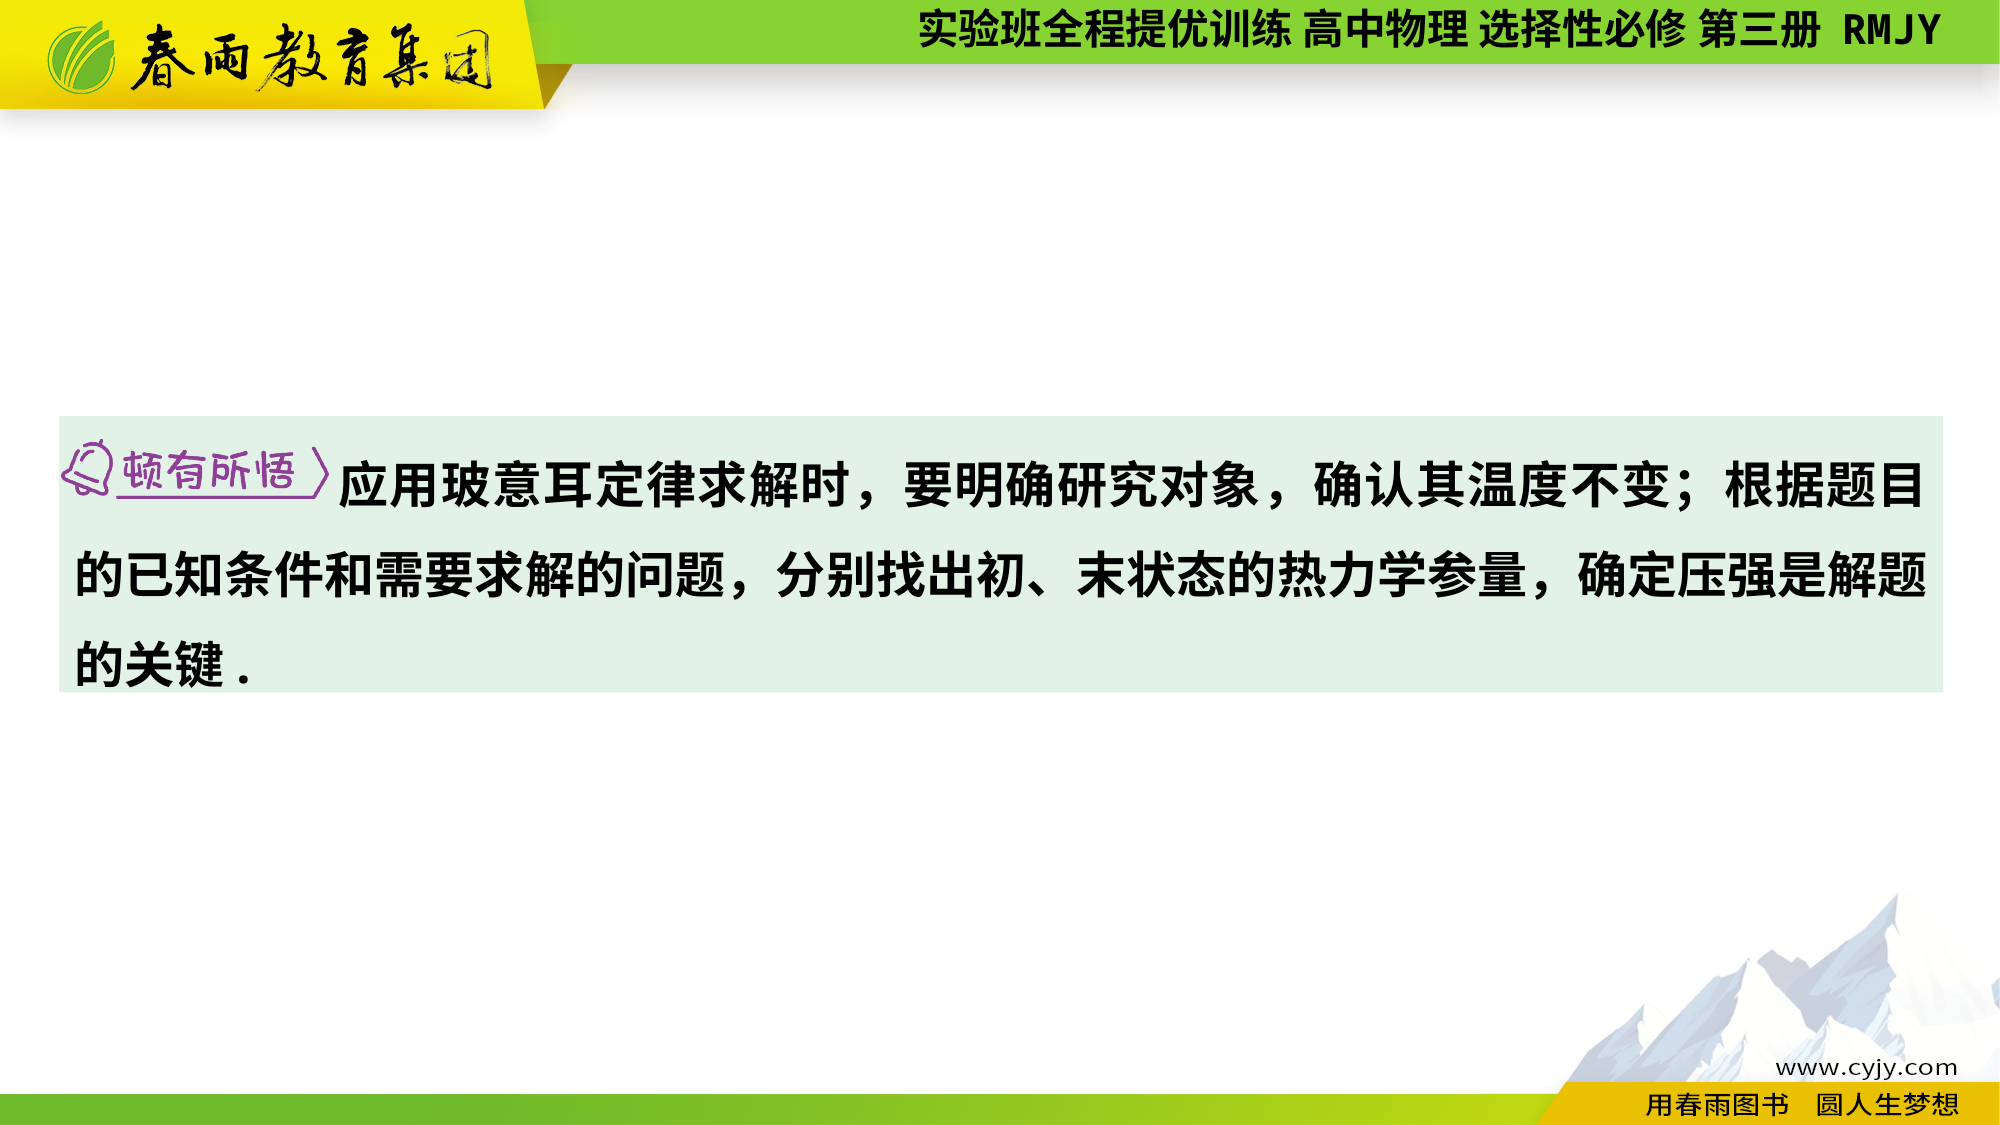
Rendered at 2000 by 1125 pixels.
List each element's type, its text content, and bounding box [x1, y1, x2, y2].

picture [0, 0, 2000, 1125]
list 应用玻意耳定律求解时，要明确研究对象，确认其温度不变；根据题目的已知条件和需要求解的问题，分别找出初、末状态的热力学参量，确定压强是解题的关键. [59, 416, 1944, 693]
